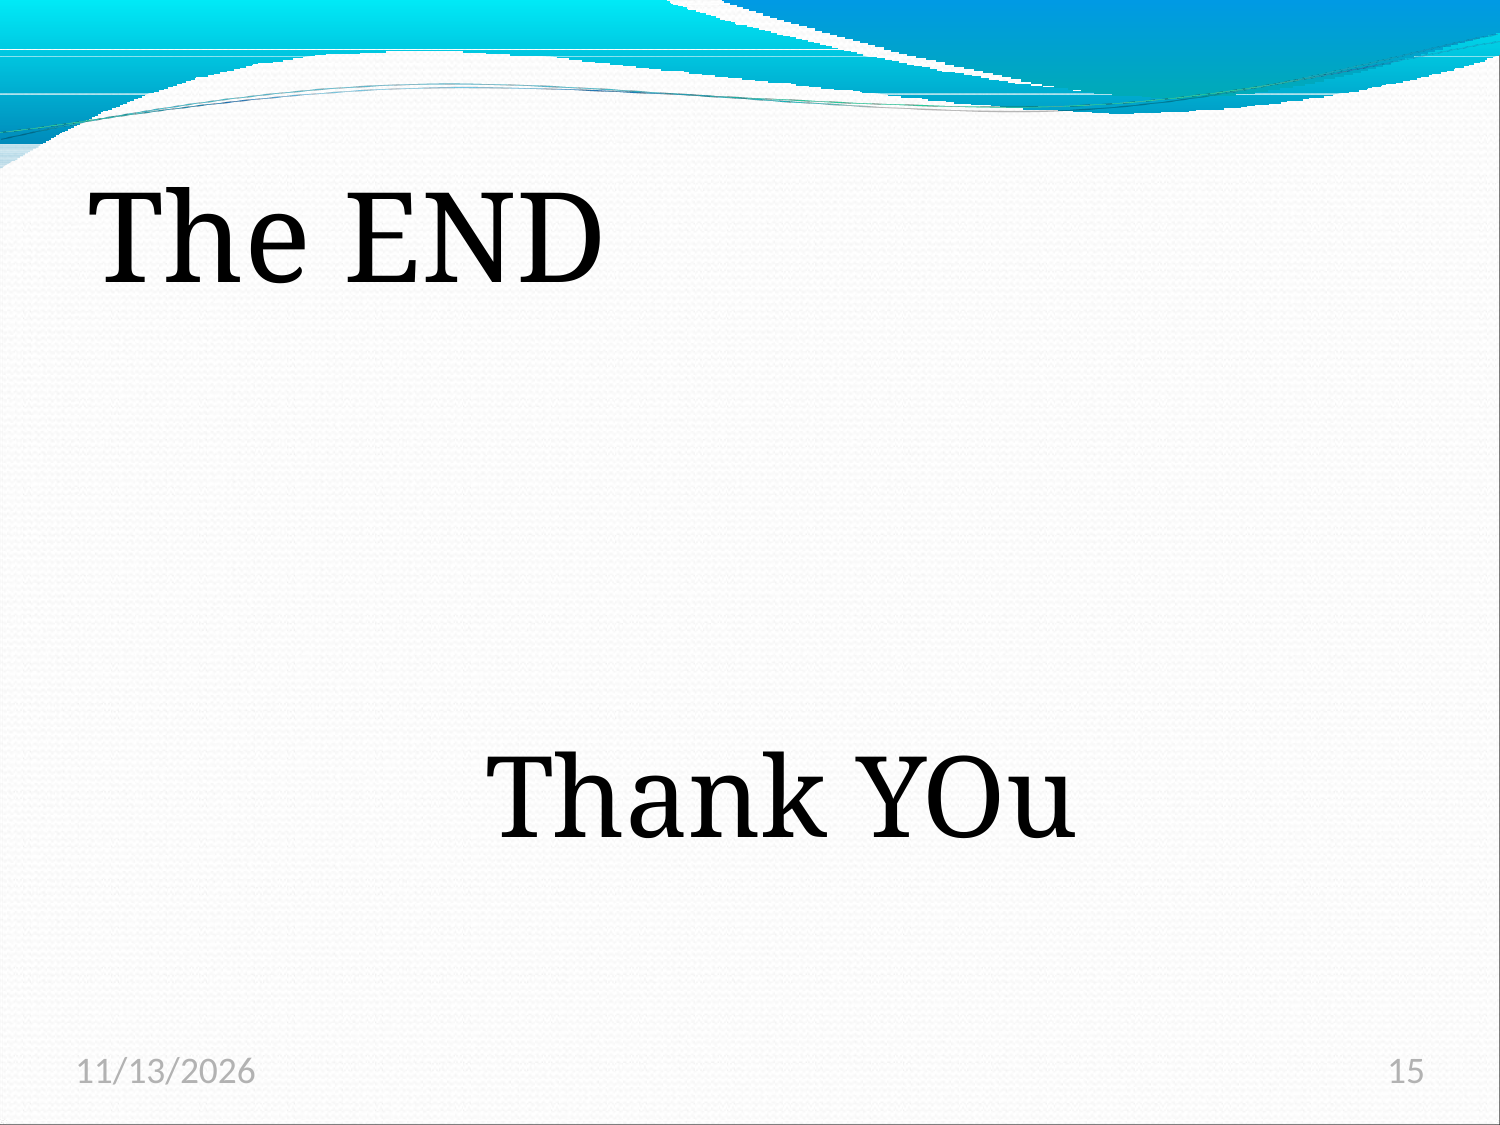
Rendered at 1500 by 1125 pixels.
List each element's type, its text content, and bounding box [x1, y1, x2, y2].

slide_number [75, 1046, 420, 1103]
picture [0, 0, 1500, 1125]
list Thank YOu [150, 725, 1414, 862]
title The END [87, 157, 1360, 461]
slide_number 15 [1080, 1046, 1425, 1103]
